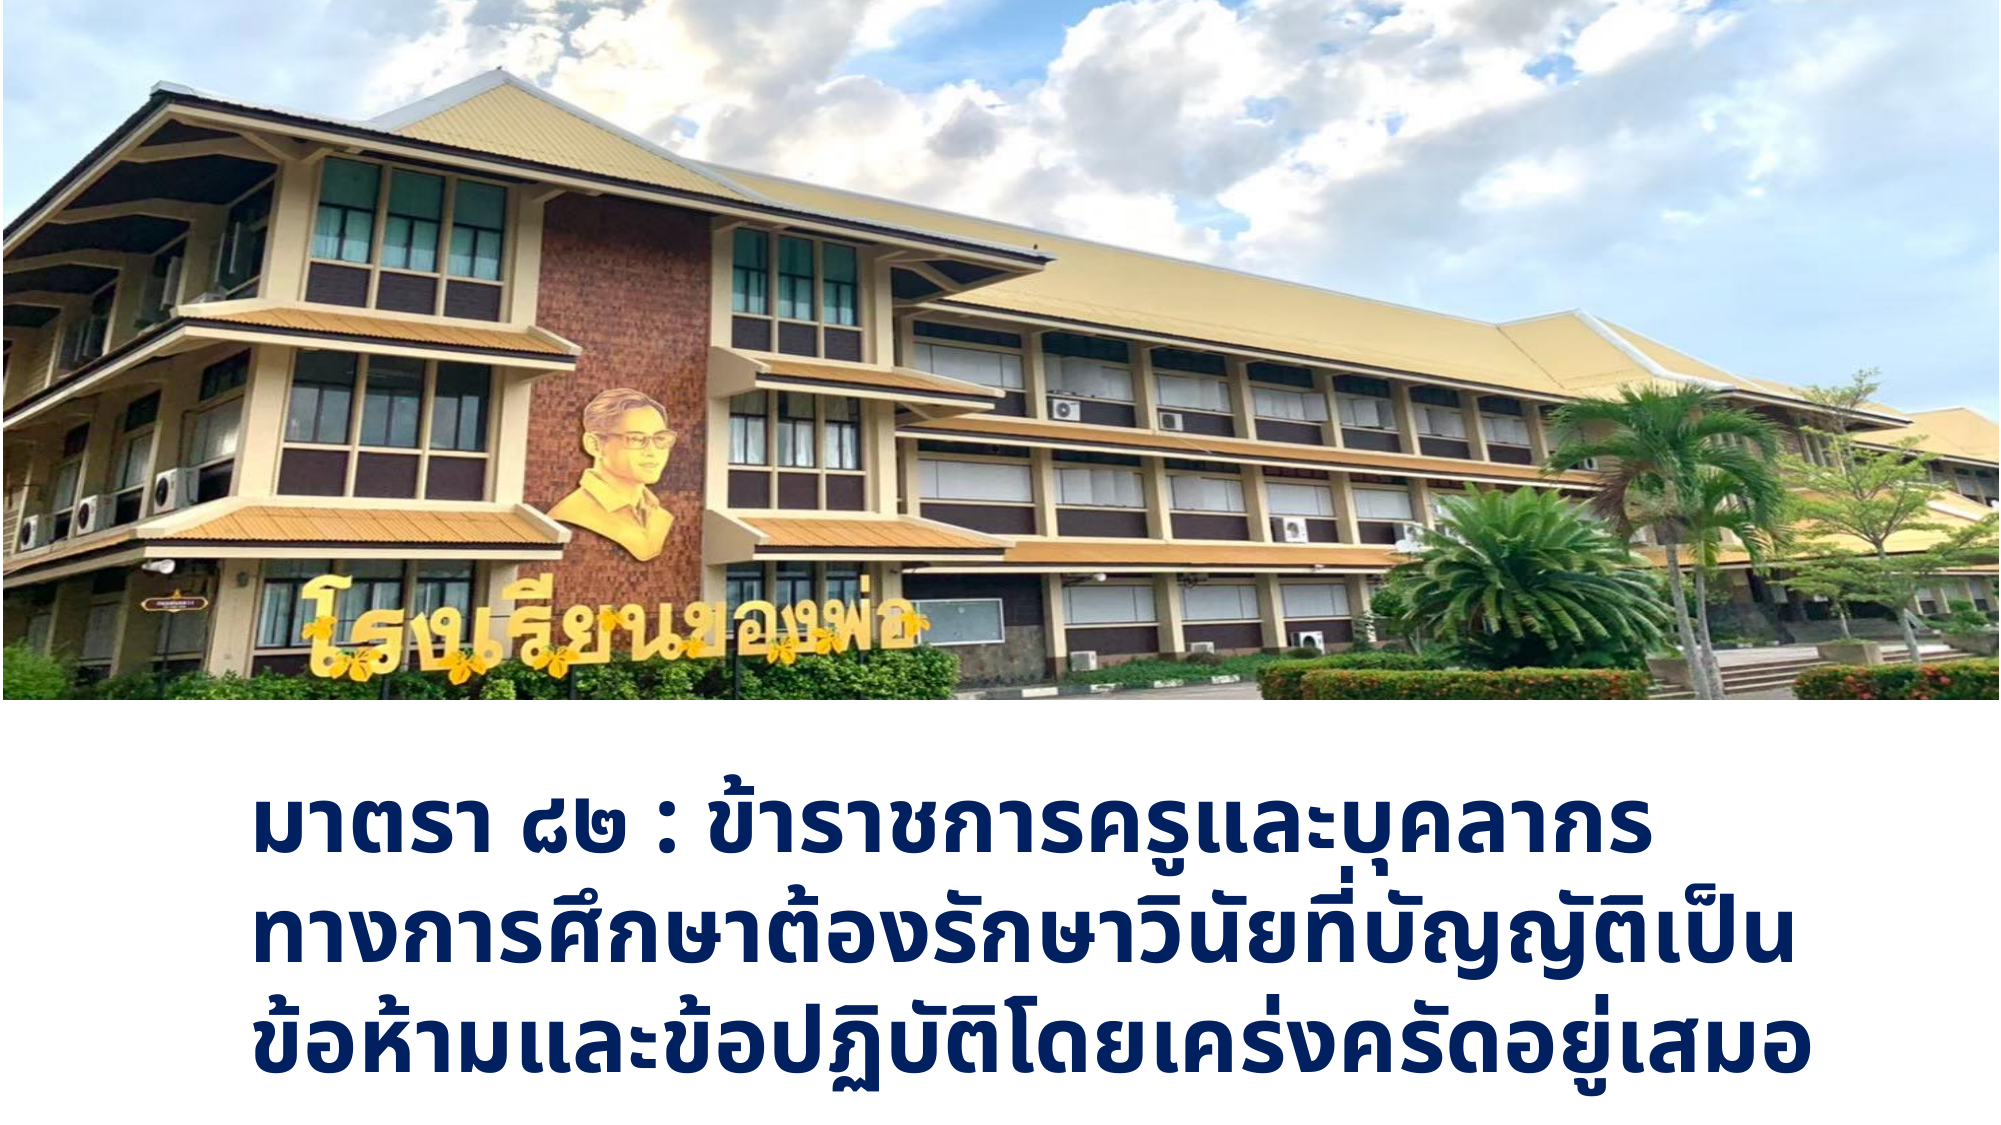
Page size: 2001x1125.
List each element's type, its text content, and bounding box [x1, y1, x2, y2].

picture [0, 0, 2000, 700]
text_box มาตรา ๘๒ : ข้าราชการครูและบุคลากรทางการศึกษาต้องรักษาวินัยที่บัญญัติเป็นข้อห้ามและข้อปฏิบัติโดยเคร่งครัดอยู่เสมอ [234, 753, 1852, 1098]
